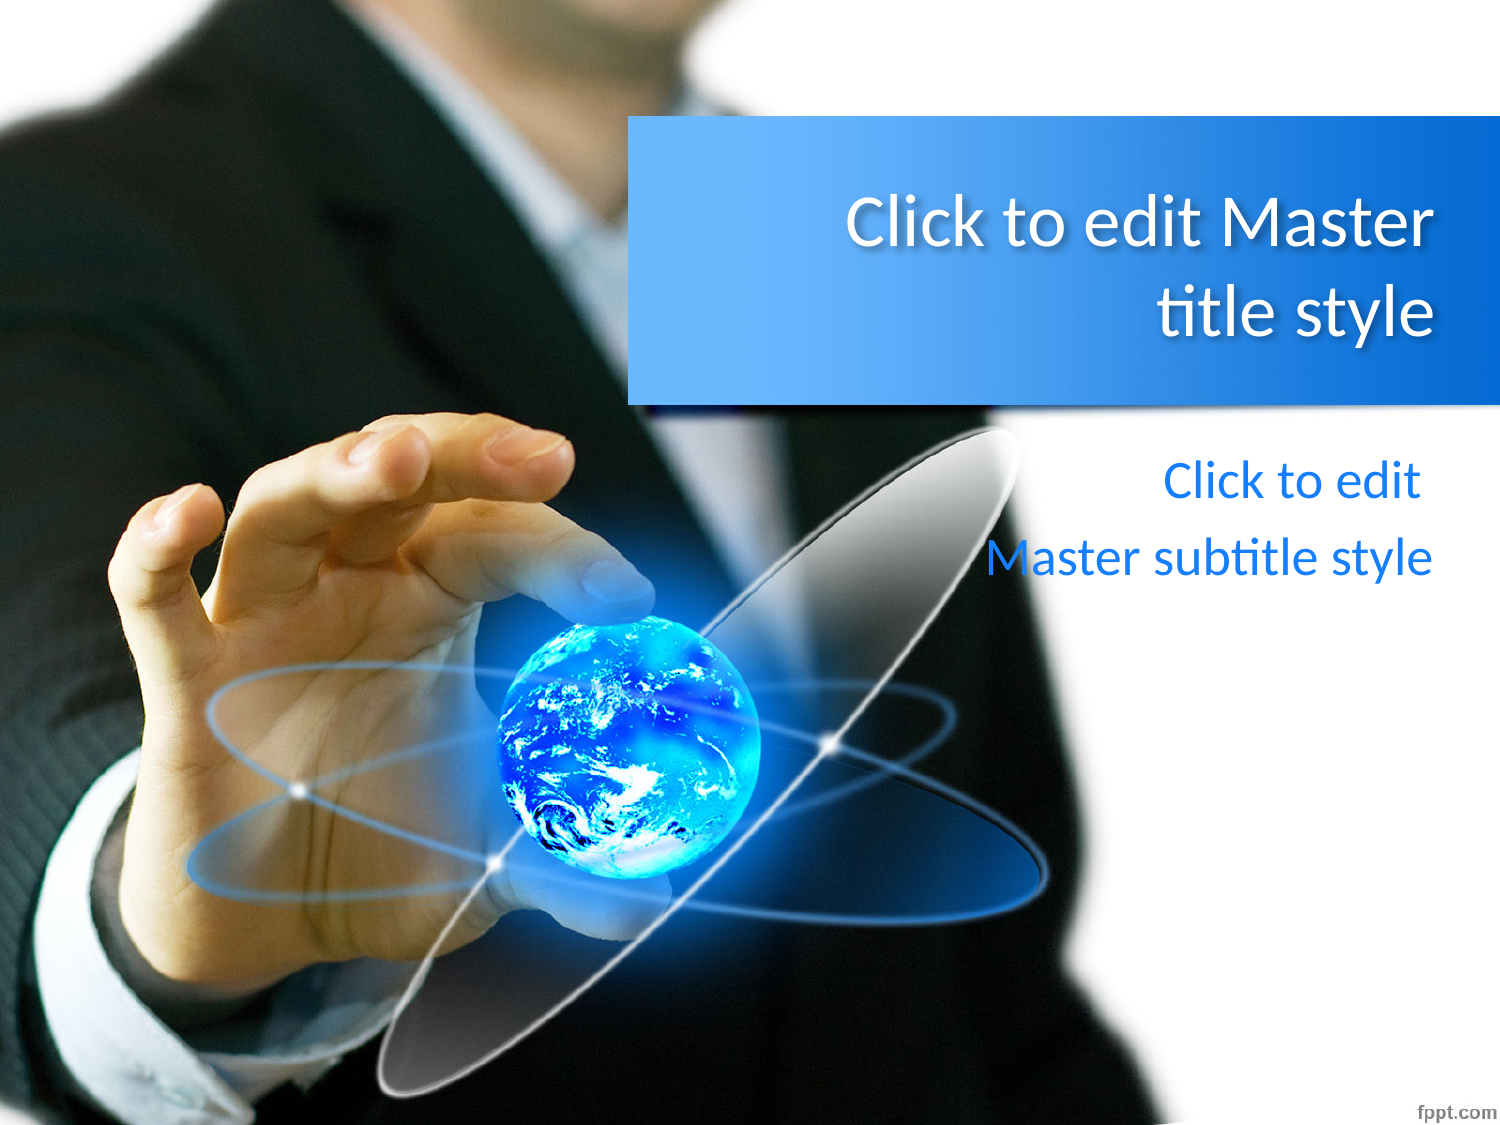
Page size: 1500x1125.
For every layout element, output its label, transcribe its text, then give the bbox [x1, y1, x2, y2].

title Click to edit Master title style [724, 161, 1452, 363]
picture [0, 0, 1500, 1125]
subtitle Click to edit Master subtitle style [399, 437, 1450, 613]
